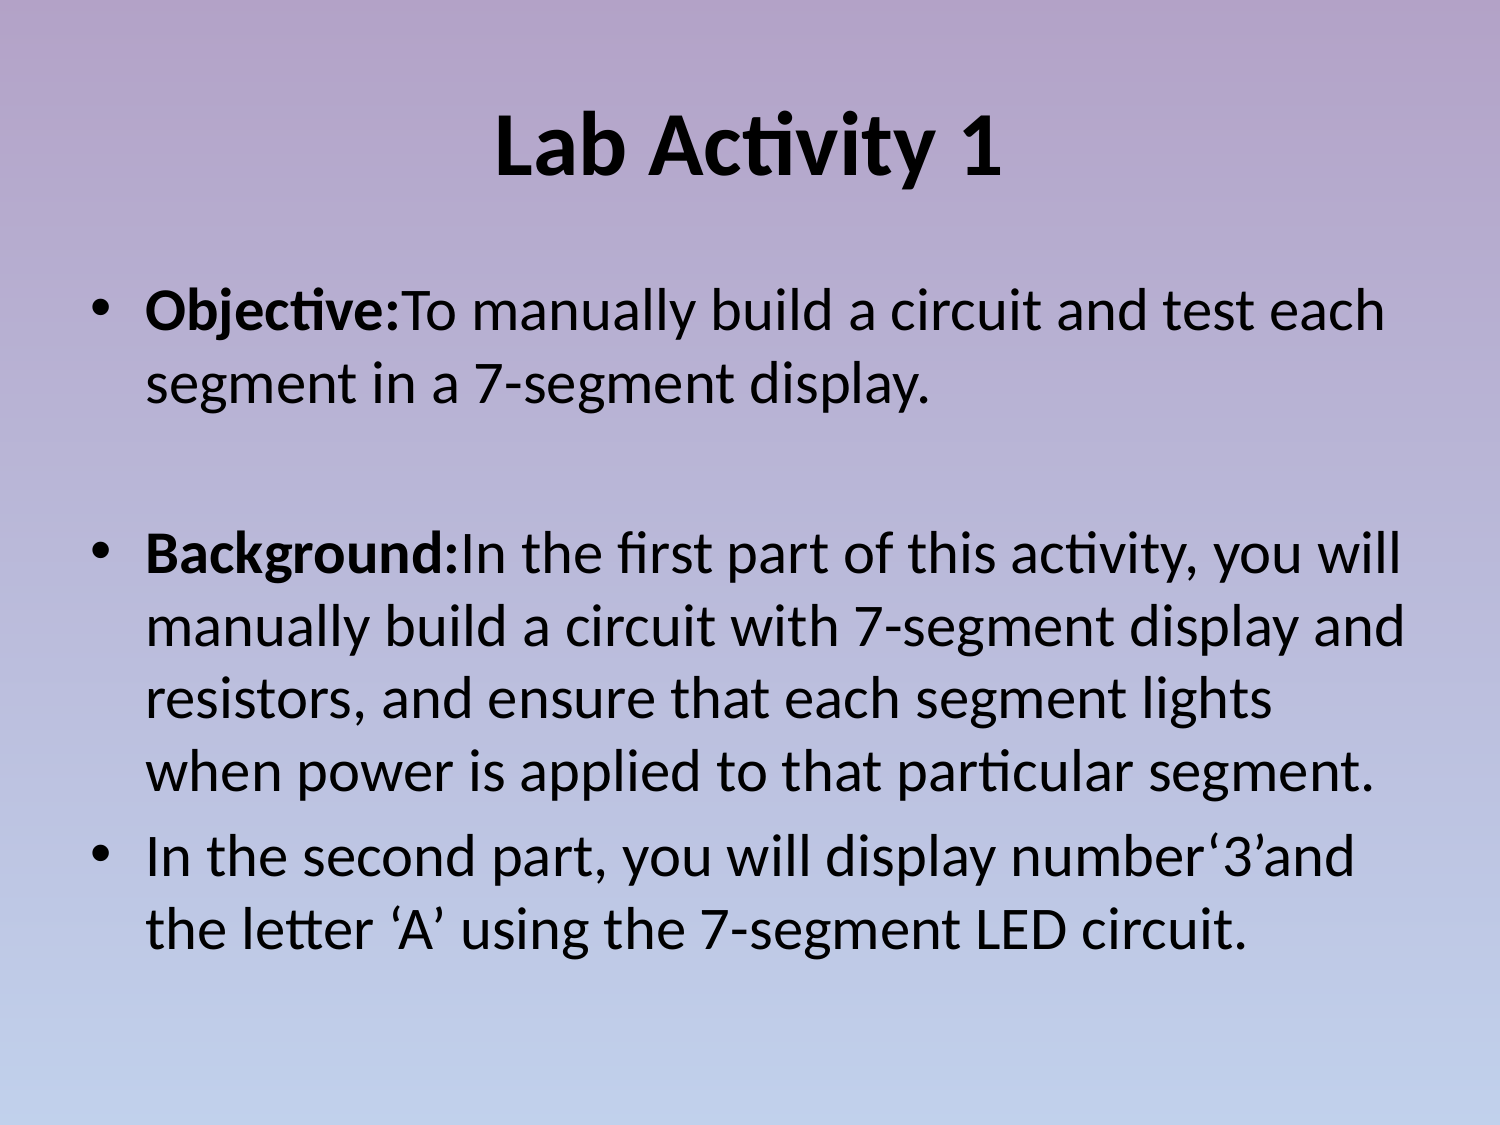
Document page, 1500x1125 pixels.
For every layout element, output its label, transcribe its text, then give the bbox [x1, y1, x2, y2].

list Objective:To manually build a circuit and test each segment in a 7-segment display. Background:In the first part of this activity, you will manually build a circuit with 7-segment display and resistors, and ensure that each segment lights when power is applied to that particular segment. In the second part, you will display number‘3’and the letter ‘A’ using the 7-segment LED circuit. [75, 262, 1425, 1005]
title Lab Activity 1 [75, 45, 1425, 233]
